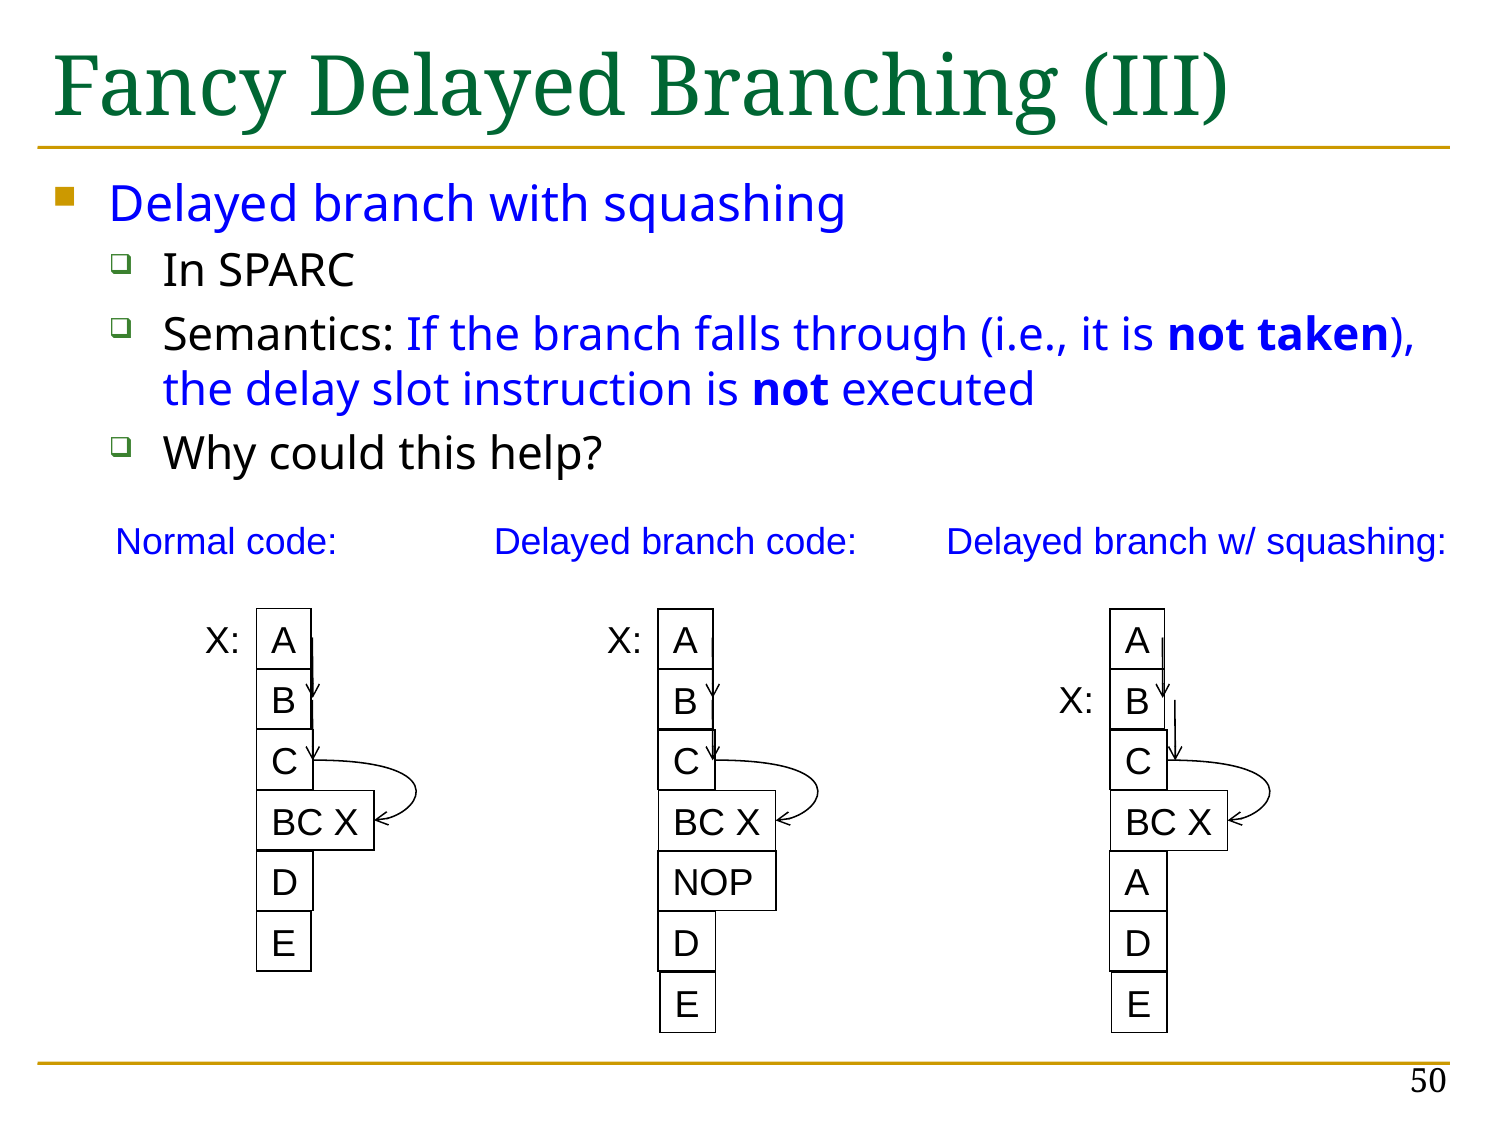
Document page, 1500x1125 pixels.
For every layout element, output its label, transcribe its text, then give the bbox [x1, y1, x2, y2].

text_box NOP [657, 850, 777, 911]
text_box Normal code: [100, 510, 353, 570]
text_box E [1111, 972, 1168, 1033]
text_box C [256, 729, 308, 790]
text_box B [256, 668, 308, 729]
text_box BC X [256, 790, 374, 851]
text_box X: [190, 608, 256, 669]
text_box D [1109, 911, 1168, 972]
text_box Delayed branch code: [478, 510, 873, 570]
text_box A [1110, 608, 1165, 669]
text_box BC X [658, 790, 776, 850]
list Delayed branch with squashing In SPARC Semantics: If the branch falls through (i.e., it is not taken), the delay slot instruction is not executed Why could this help? [37, 163, 1450, 1016]
text_box C [658, 729, 710, 790]
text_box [715, 759, 777, 822]
text_box X: [1043, 668, 1110, 729]
text_box D [256, 850, 314, 911]
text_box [1166, 759, 1229, 822]
text_box A [1109, 850, 1168, 911]
text_box E [659, 972, 716, 1033]
title Fancy Delayed Branching (III) [37, 24, 1450, 163]
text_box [313, 759, 375, 822]
text_box BC X [1110, 790, 1228, 851]
text_box B [658, 669, 708, 729]
text_box X: [592, 608, 658, 669]
text_box A [256, 608, 312, 668]
text_box C [1110, 729, 1167, 790]
text_box E [256, 911, 312, 972]
slide_number 50 [1111, 1036, 1462, 1112]
text_box A [658, 608, 713, 669]
text_box D [657, 911, 716, 972]
text_box B [1110, 669, 1165, 729]
text_box Delayed branch w/ squashing: [931, 510, 1463, 570]
